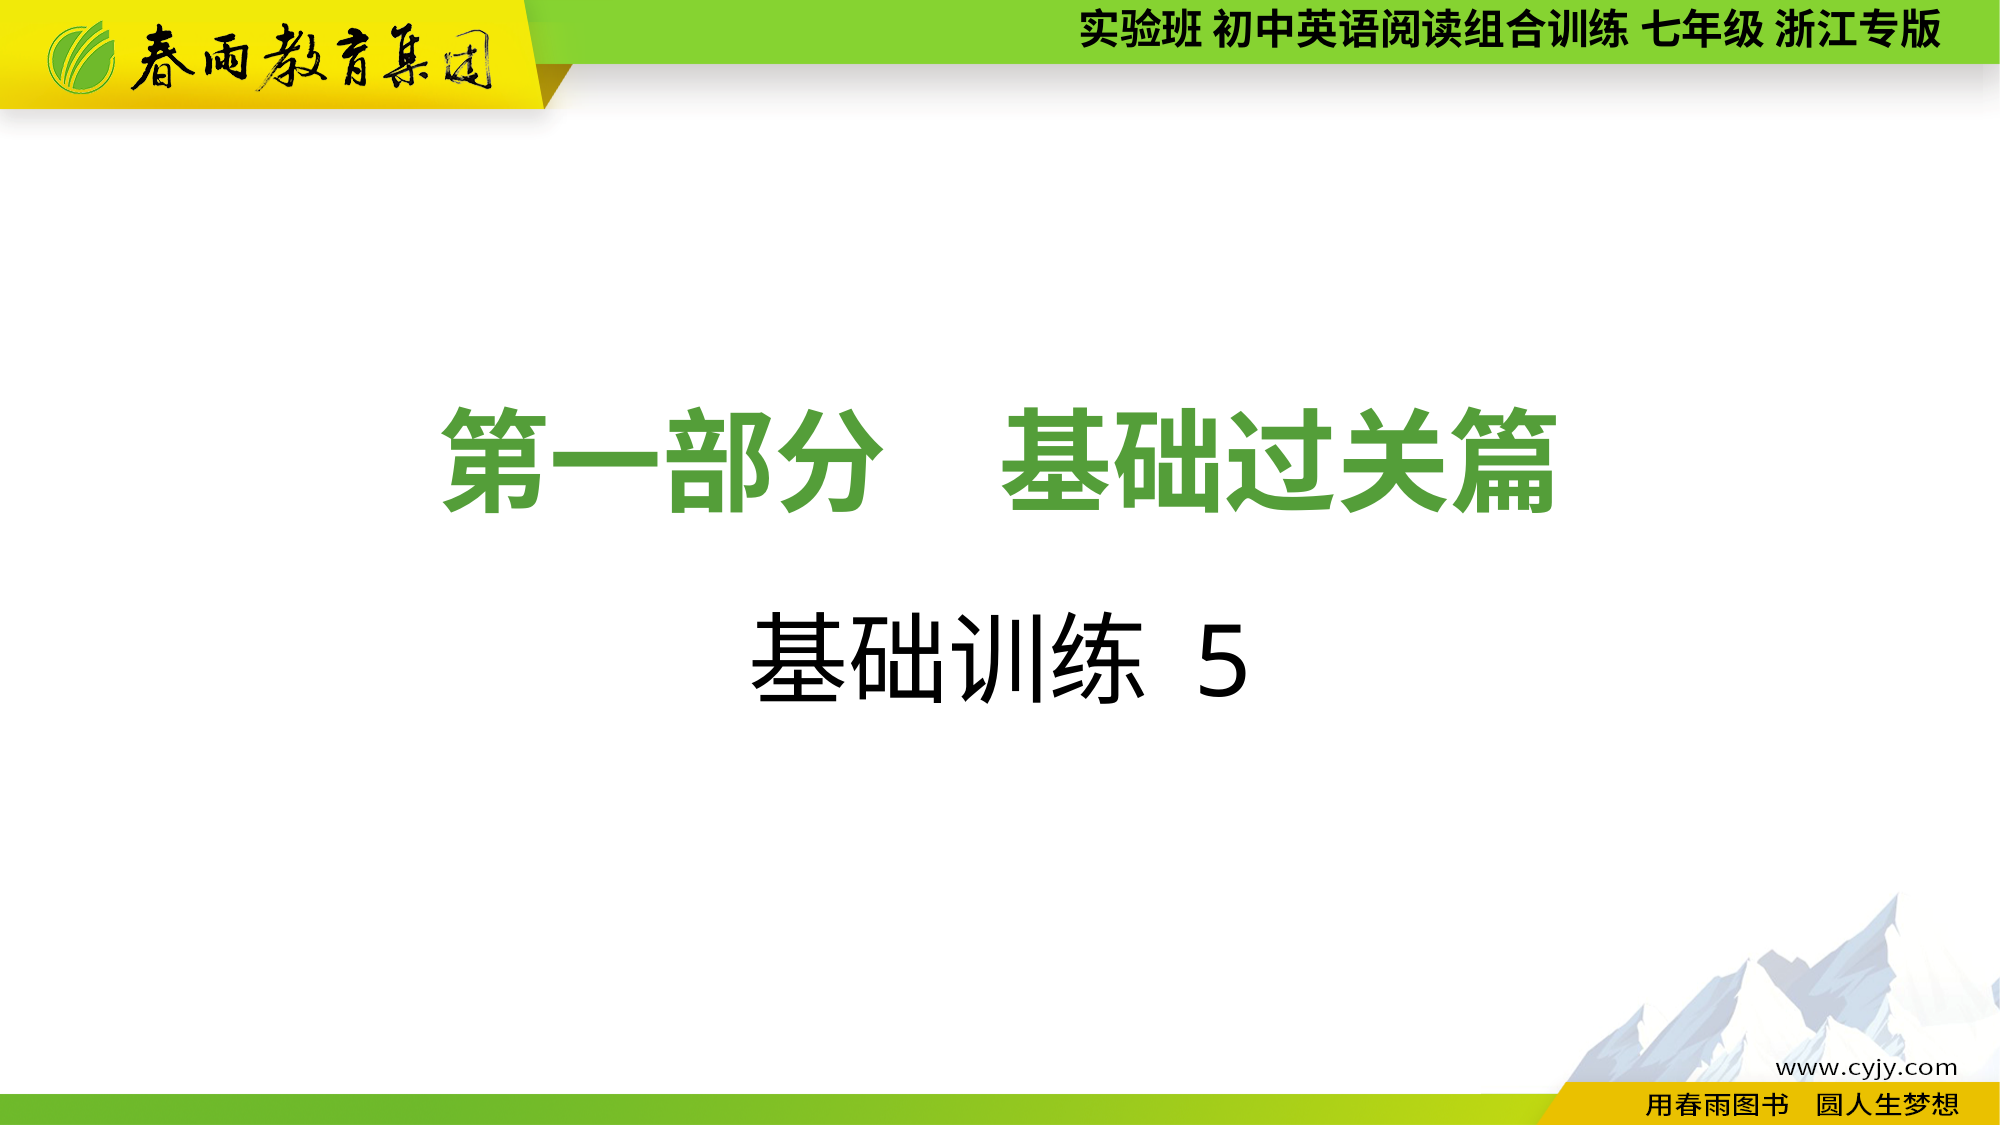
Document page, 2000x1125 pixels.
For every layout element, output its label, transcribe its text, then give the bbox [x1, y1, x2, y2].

text_box 基础训练 5 [54, 528, 1946, 724]
picture [0, 0, 2000, 1125]
text_box 第一部分 基础过关篇 [54, 316, 1946, 528]
